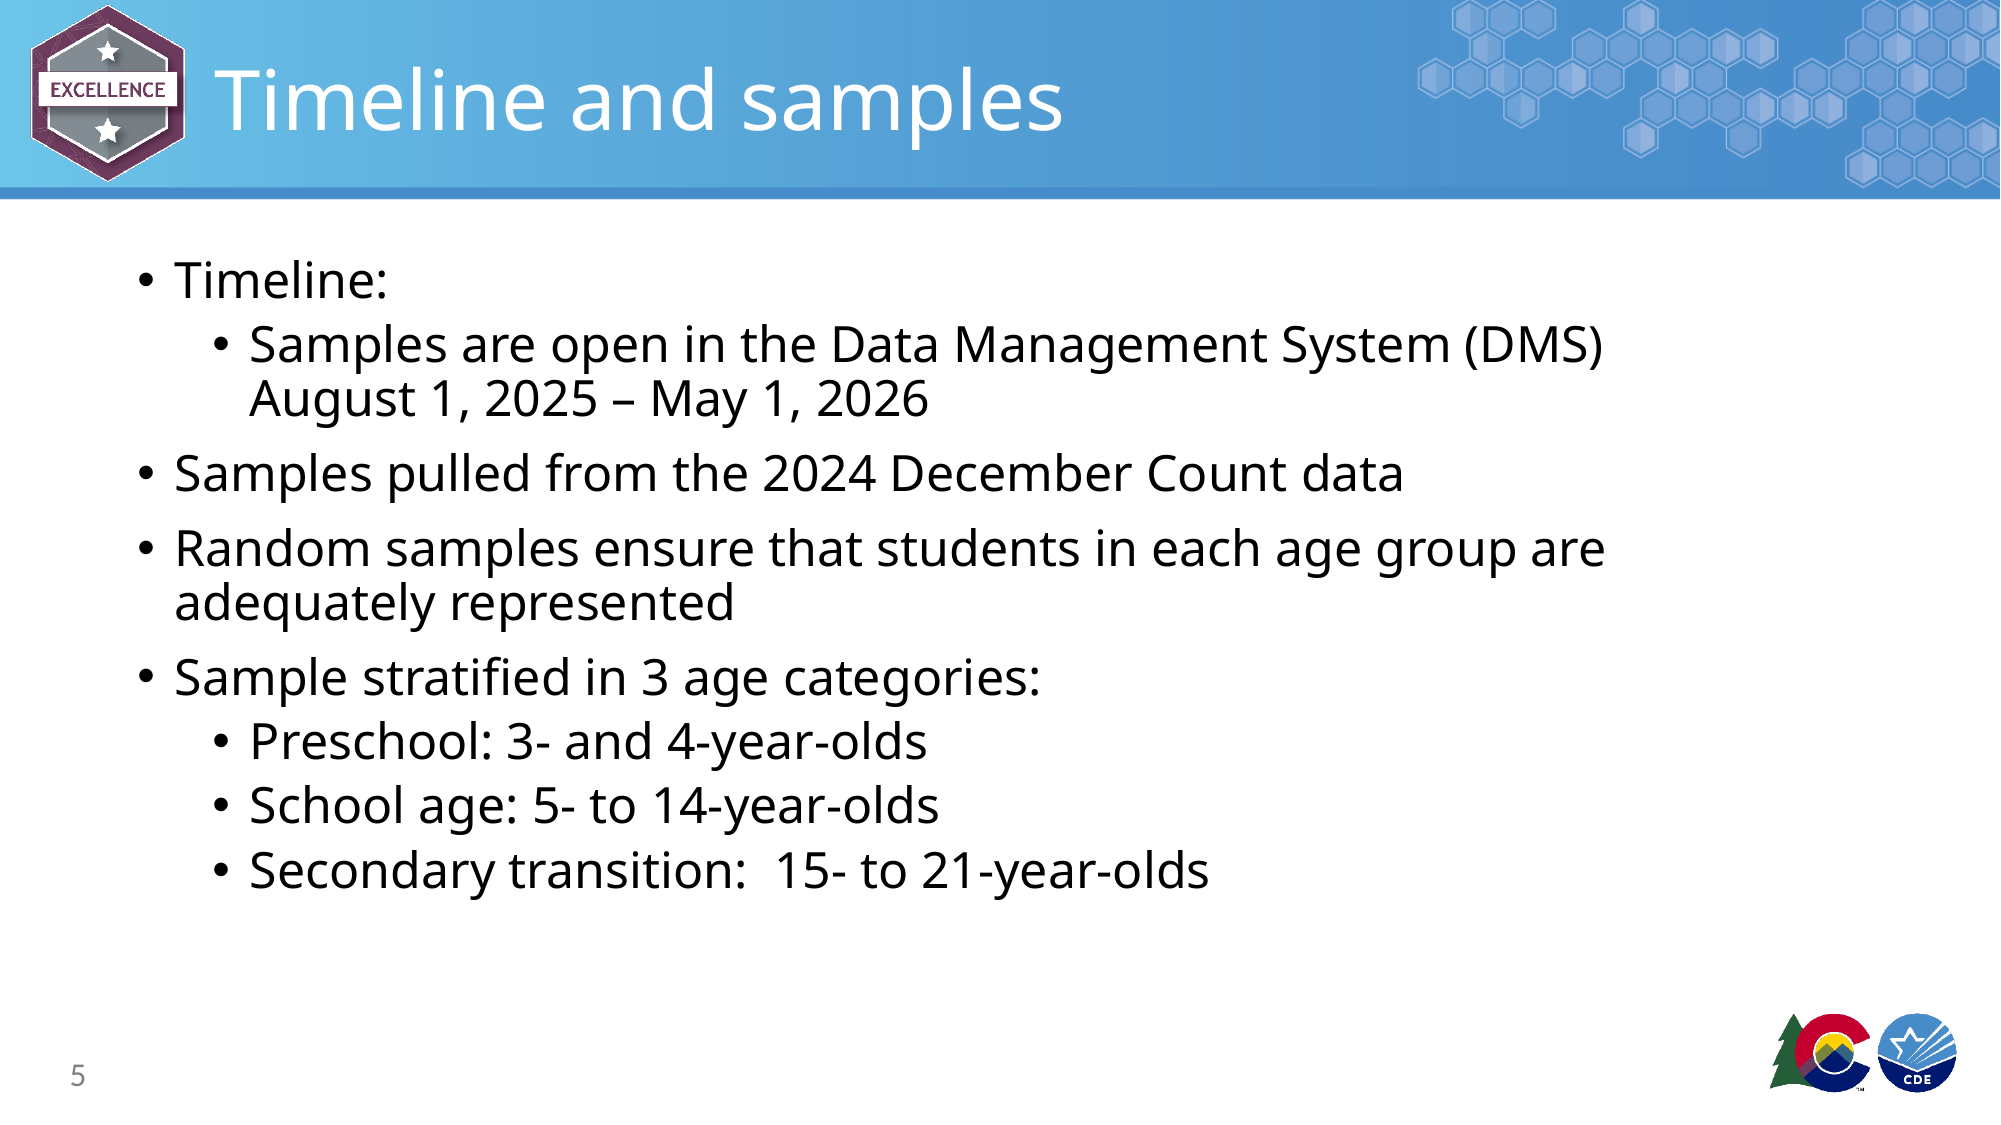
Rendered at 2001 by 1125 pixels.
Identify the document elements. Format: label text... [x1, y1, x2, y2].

picture [0, 0, 2000, 200]
slide_number 5 [54, 1042, 505, 1103]
picture [1768, 1012, 1957, 1093]
list Timeline: Samples are open in the Data Management System (DMS) August 1, 2025 – May 1, 2026 Samples pulled from the 2024 December Count data Random samples ensure that students in each age group are adequately represented Sample stratified in 3 age categories: Preschool: 3- and 4-year-olds School age: 5- to 14-year-olds Secondary transition: 15- to 21-year-olds [137, 254, 1863, 969]
title Timeline and samples [214, 58, 1396, 182]
